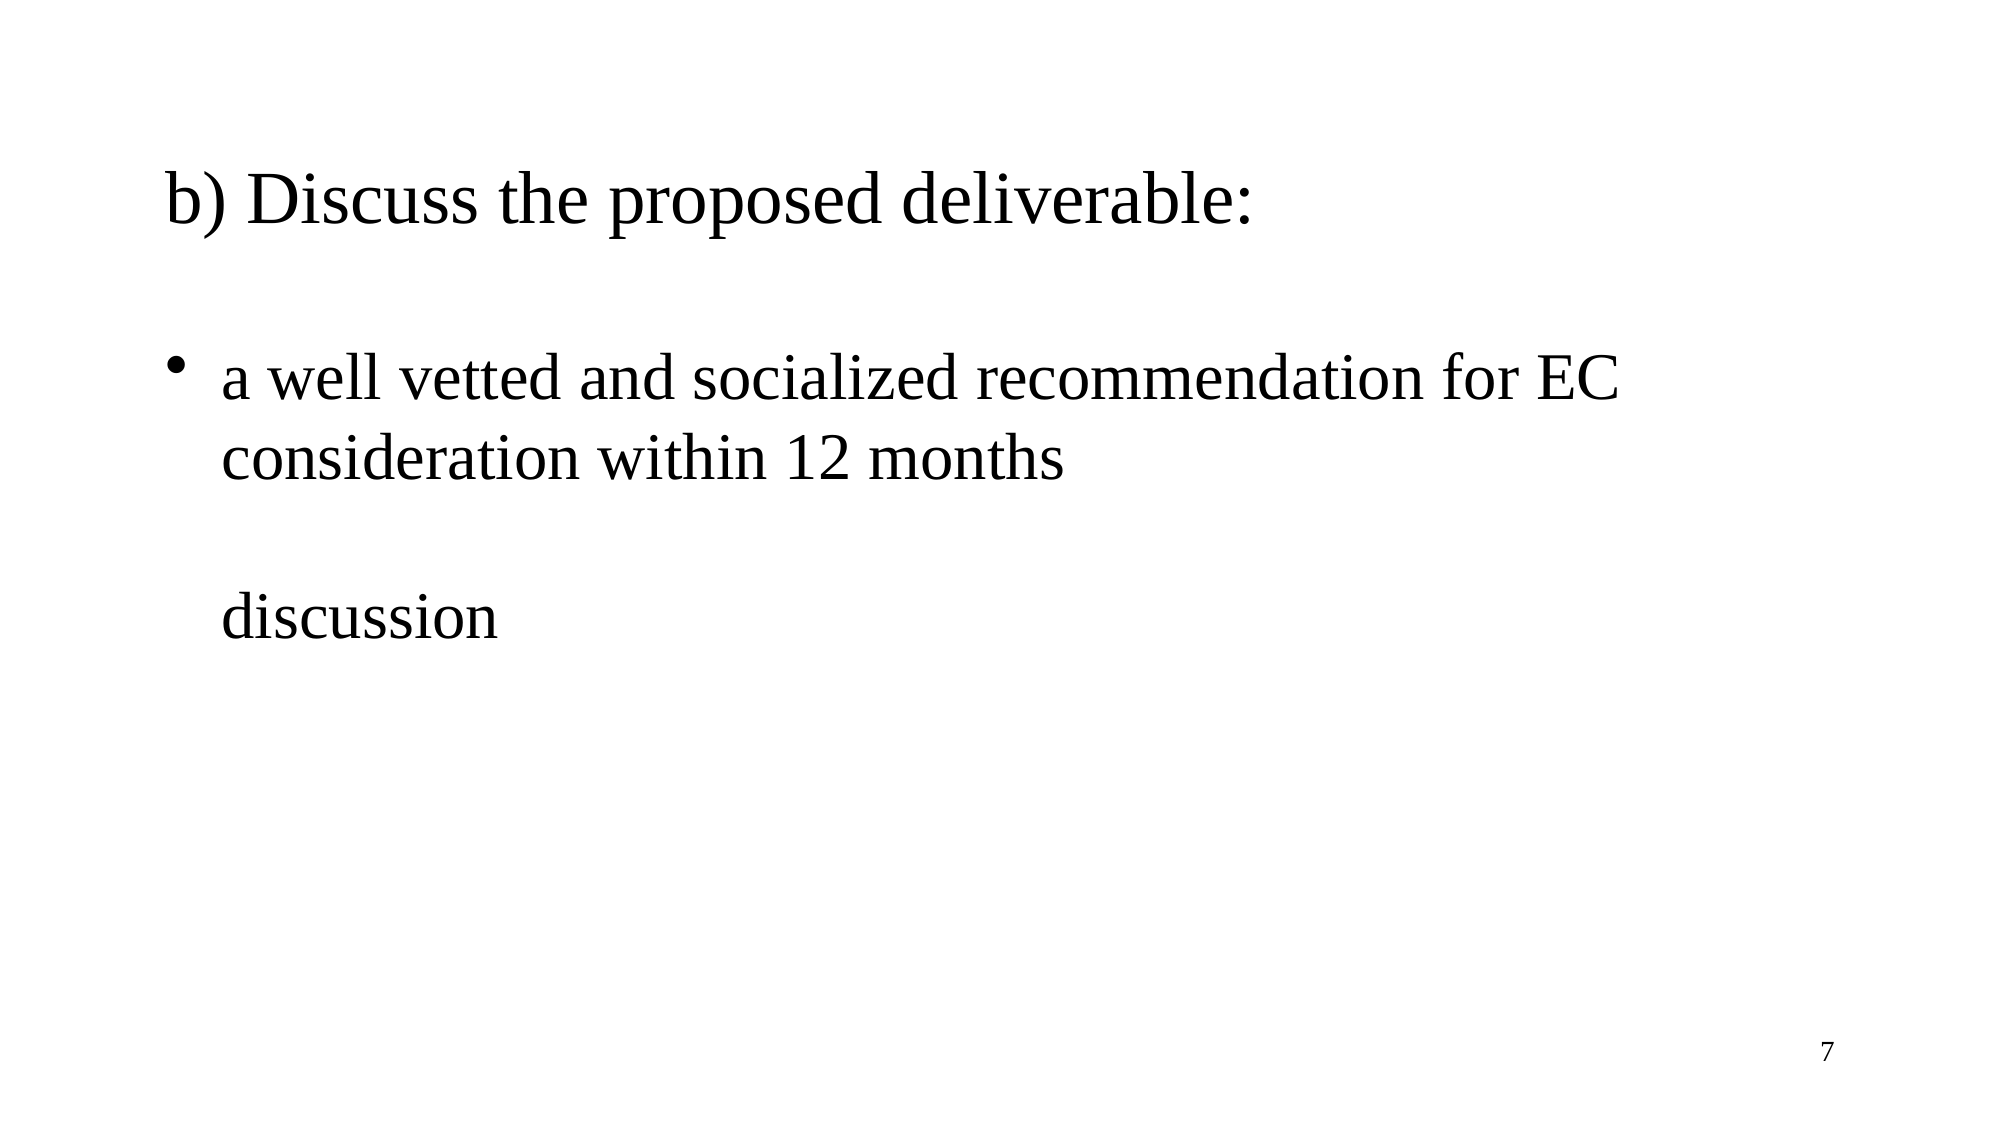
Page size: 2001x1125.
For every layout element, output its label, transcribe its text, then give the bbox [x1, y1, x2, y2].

list a well vetted and socialized recommendation for EC consideration within 12 months discussion [149, 324, 1851, 1001]
title b) Discuss the proposed deliverable: [149, 99, 1851, 288]
slide_number 7 [1433, 1024, 1851, 1101]
